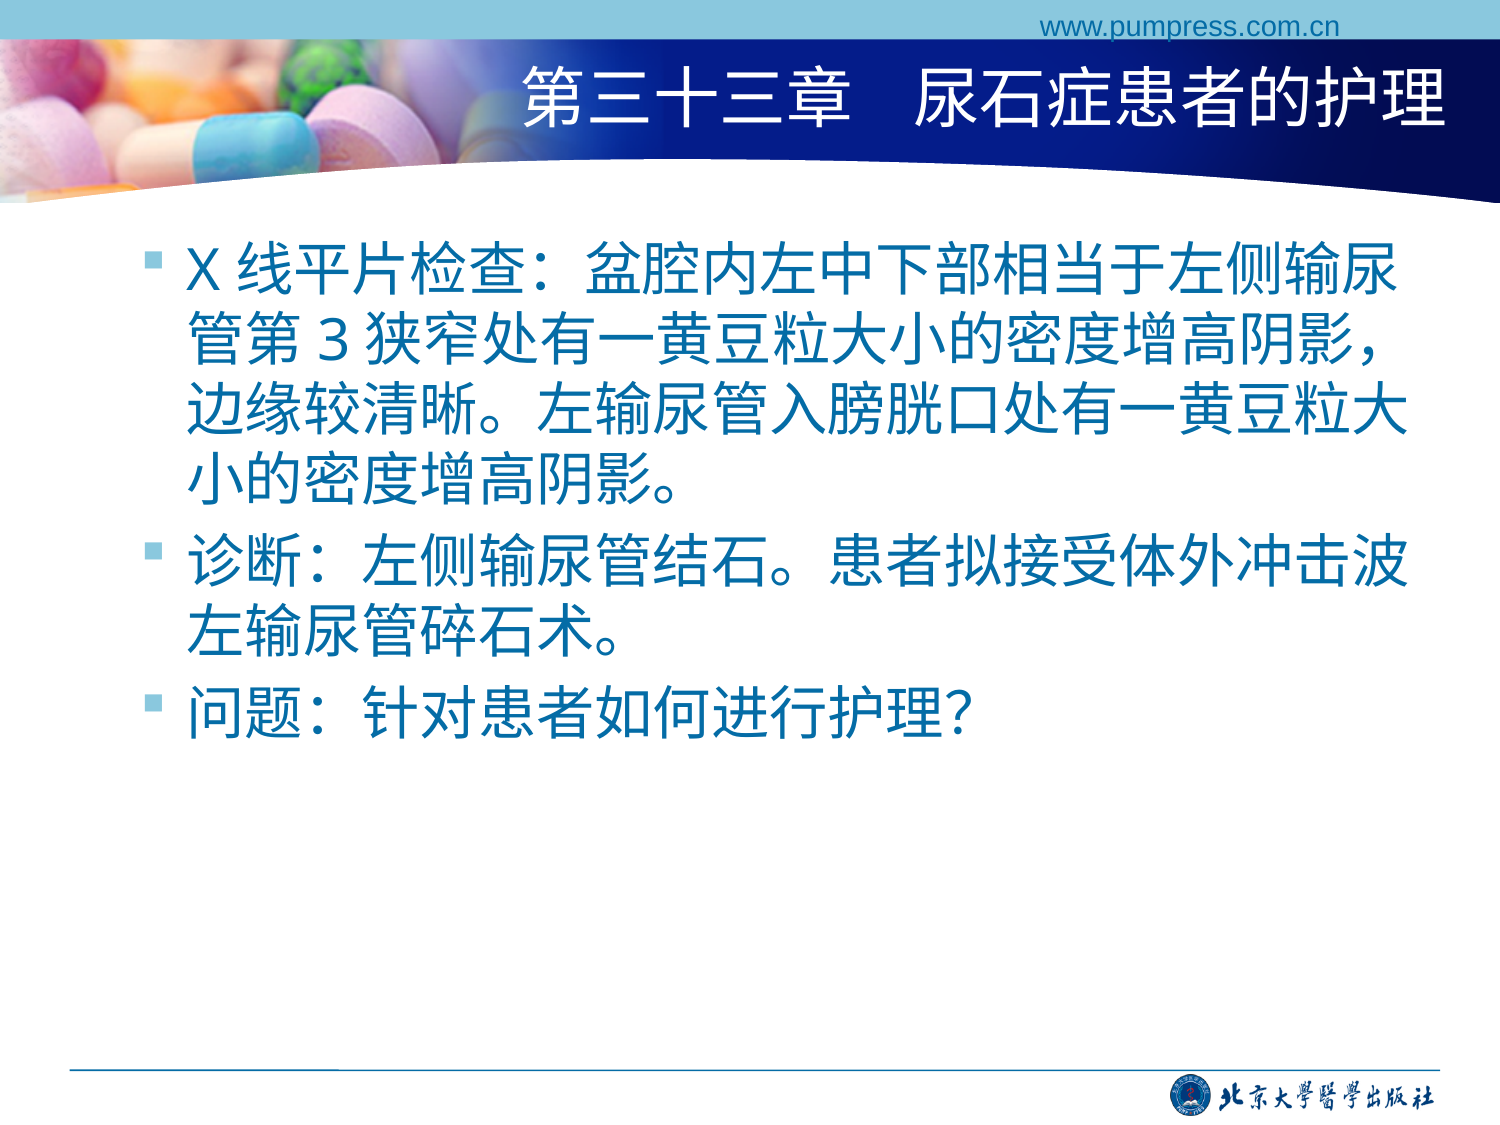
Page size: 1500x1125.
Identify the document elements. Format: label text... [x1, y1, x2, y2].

list X线平片检查：盆腔内左中下部相当于左侧输尿管第3狭窄处有一黄豆粒大小的密度增高阴影，边缘较清晰。左输尿管入膀胱口处有一黄豆粒大小的密度增高阴影。 诊断：左侧输尿管结石。患者拟接受体外冲击波左输尿管碎石术。 问题：针对患者如何进行护理？ [49, 224, 1463, 1026]
title 第三十三章 尿石症患者的护理 [137, 49, 1463, 143]
slide_number www.pumpress.com.cn [1025, 0, 1463, 38]
picture [1170, 1074, 1436, 1118]
picture [0, 40, 1500, 203]
